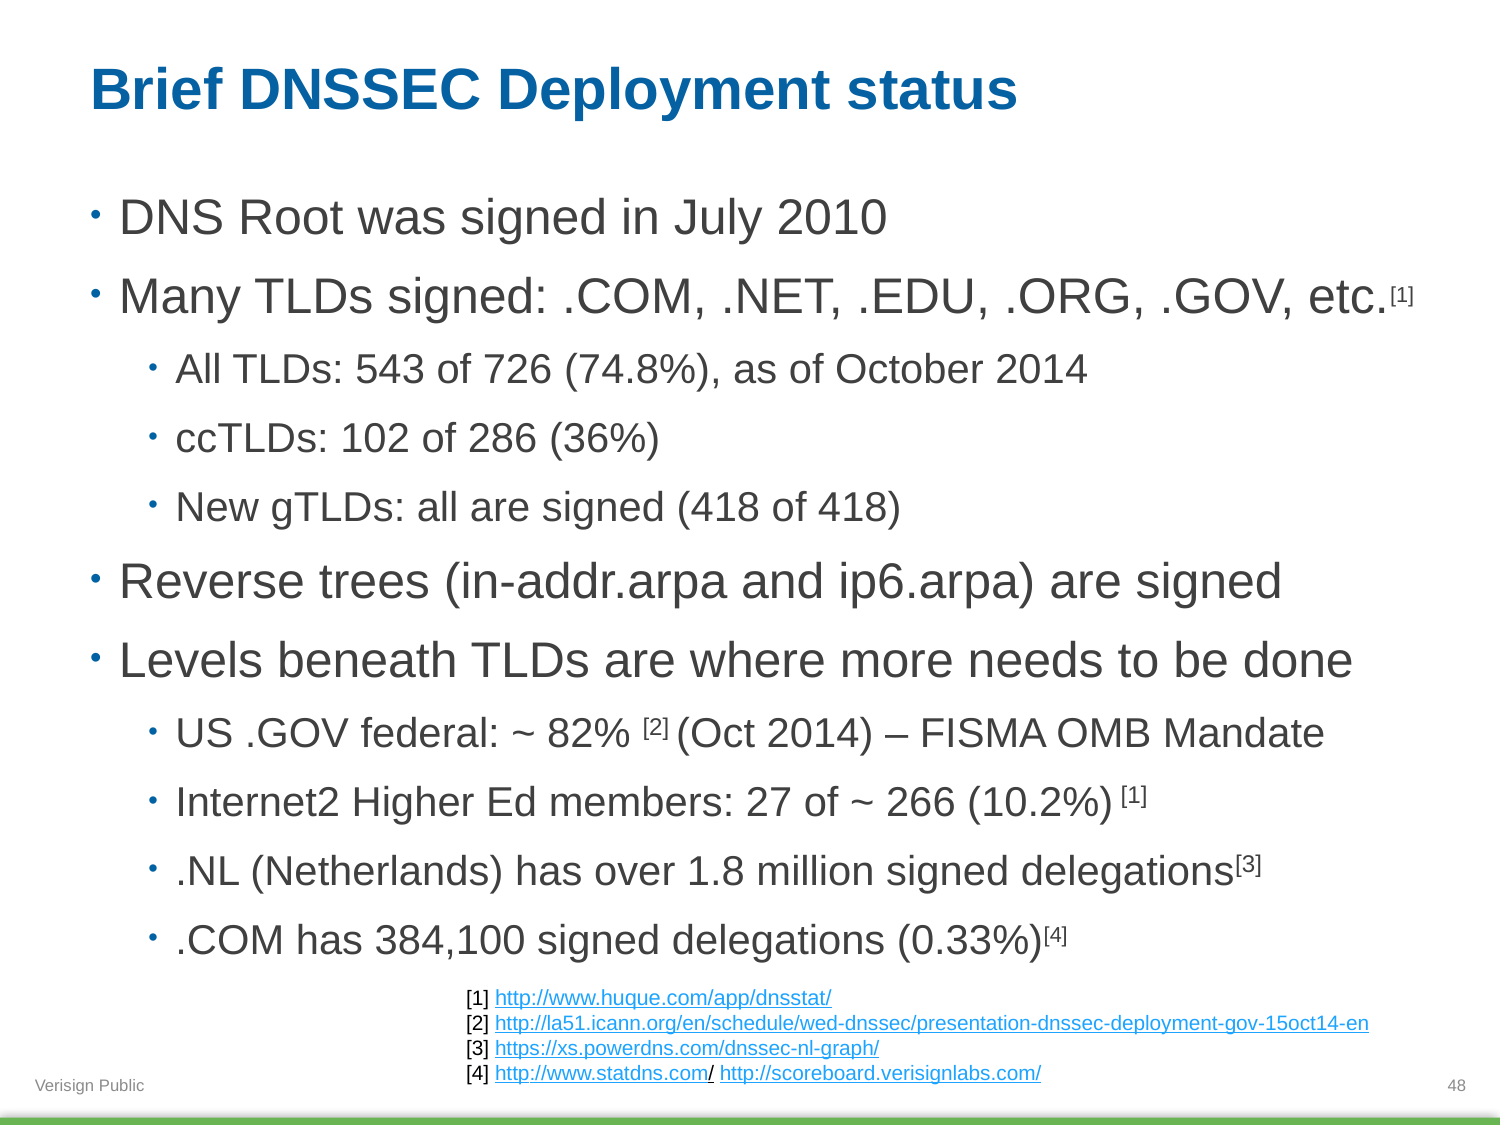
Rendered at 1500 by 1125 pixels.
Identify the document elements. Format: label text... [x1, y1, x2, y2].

text_box [1] http://www.huque.com/app/dnsstat/ [2] http://la51.icann.org/en/schedule/wed-dnssec/presentation-dnssec-deployment-gov-15oct14-en [3] https://xs.powerdns.com/dnssec-nl-graph/ [4] http://www.statdns.com/ http://scoreboard.verisignlabs.com/ [451, 976, 1384, 1093]
title Brief DNSSEC Deployment status [75, 40, 1425, 132]
list DNS Root was signed in July 2010 Many TLDs signed: .COM, .NET, .EDU, .ORG, .GOV, etc.[1] All TLDs: 543 of 726 (74.8%), as of October 2014 ccTLDs: 102 of 286 (36%) New gTLDs: all are signed (418 of 418) Reverse trees (in-addr.arpa and ip6.arpa) are signed Levels beneath TLDs are where more needs to be done US .GOV federal: ~ 82% [2] (Oct 2014) – FISMA OMB Mandate Internet2 Higher Ed members: 27 of ~ 266 (10.2%) [1] .NL (Netherlands) has over 1.8 million signed delegations[3] .COM has 384,100 signed delegations (0.33%)[4] [75, 176, 1442, 1098]
slide_number 48 [1422, 1072, 1482, 1098]
